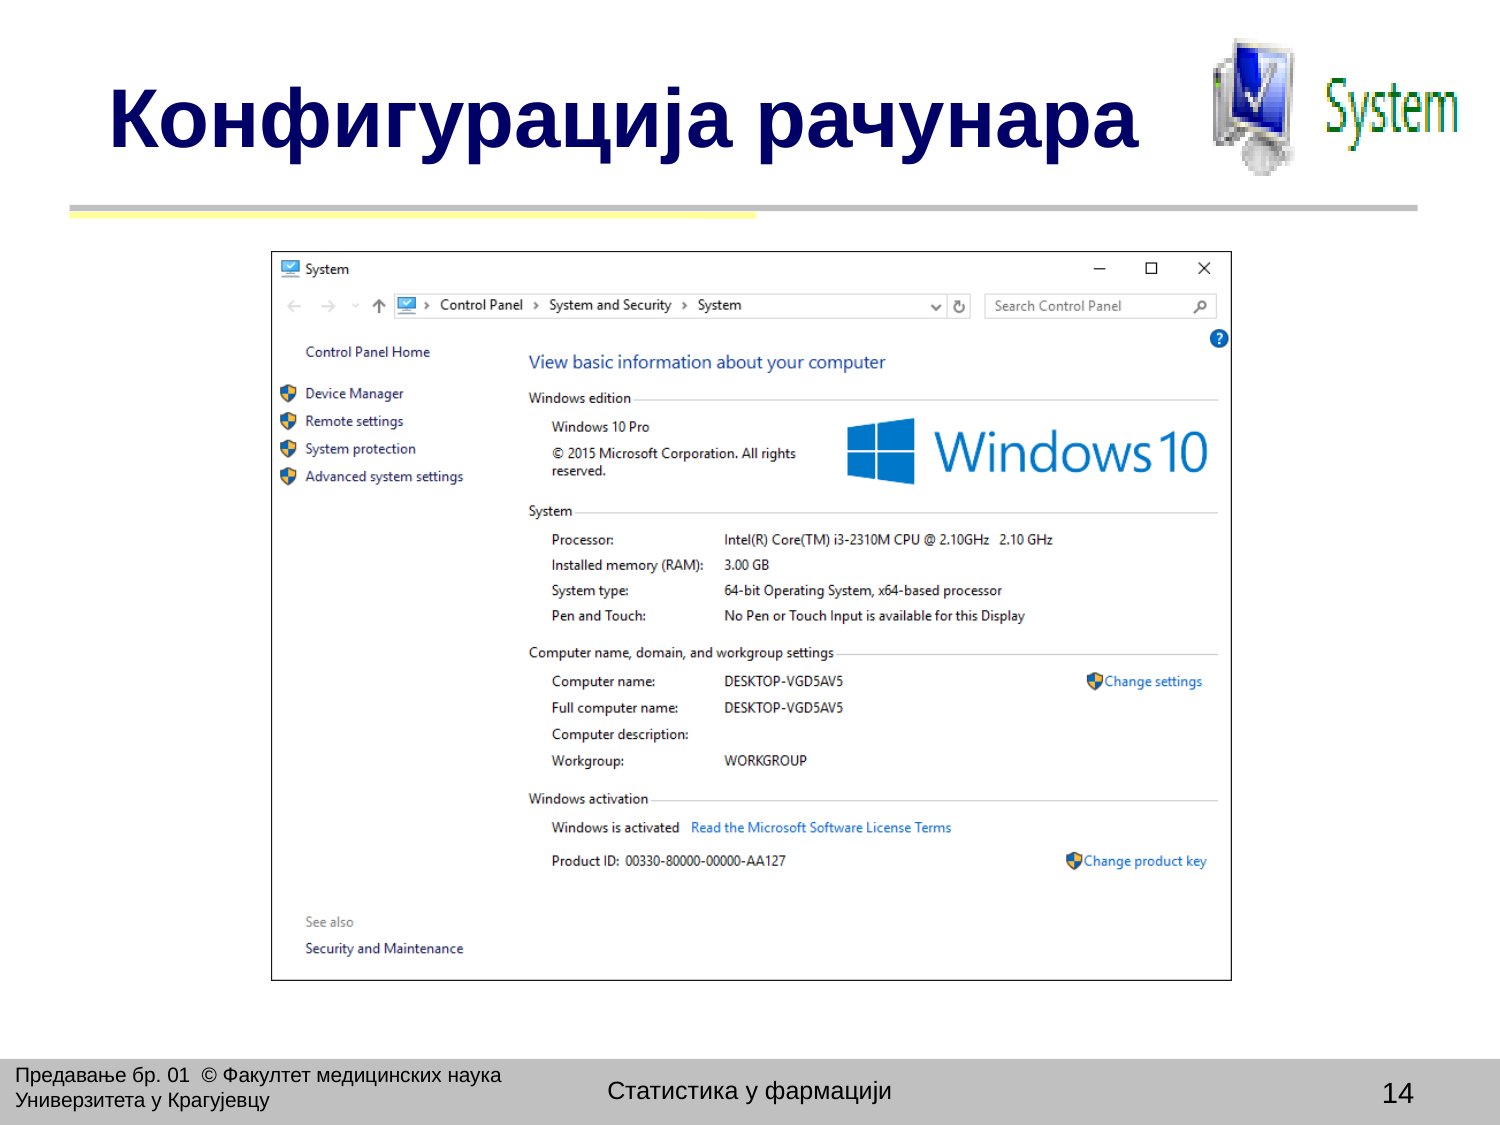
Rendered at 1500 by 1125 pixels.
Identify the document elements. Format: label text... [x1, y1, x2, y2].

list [1195, 34, 1468, 192]
slide_number 14 [1079, 1066, 1430, 1125]
footer Статистика у фармацији [512, 1066, 988, 1125]
title Конфигурација рачунара [69, 19, 1426, 208]
slide_number Предавање бр. 01 © Факултет медицинских наука Универзитета у Крагујевцу [0, 1053, 614, 1108]
picture [271, 251, 1232, 981]
